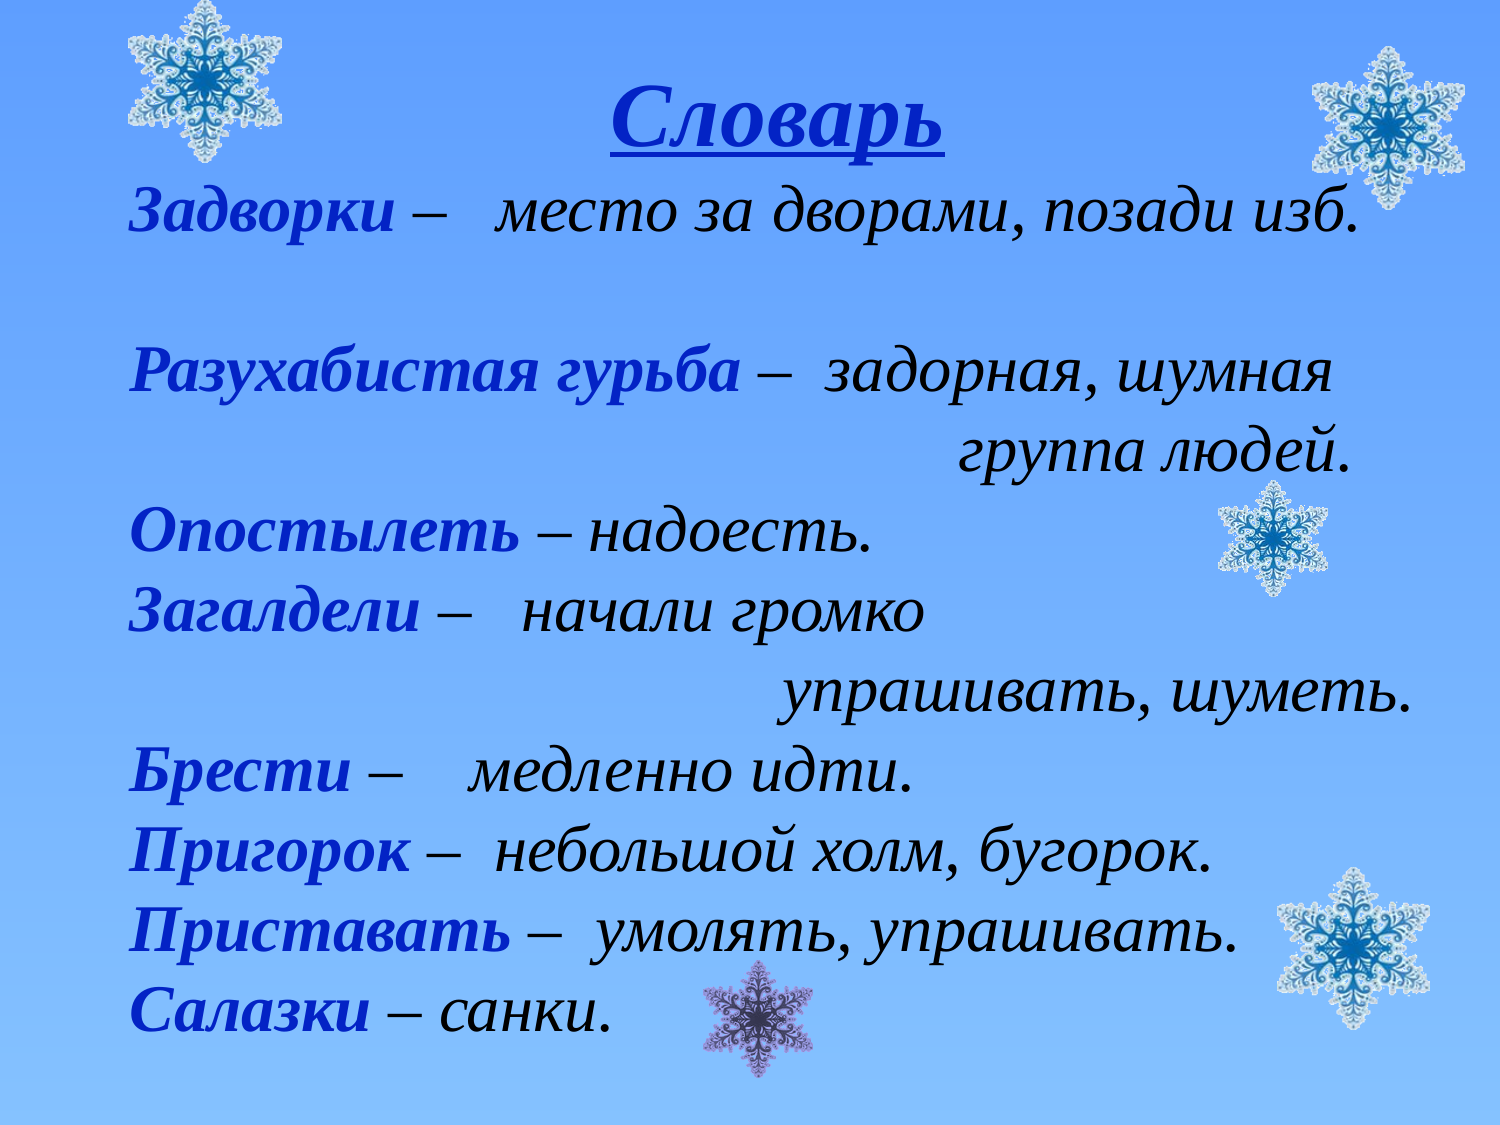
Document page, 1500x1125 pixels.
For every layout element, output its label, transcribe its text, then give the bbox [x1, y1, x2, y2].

picture [1218, 480, 1328, 597]
picture [1277, 866, 1430, 1030]
text_box Словарь Задворки – место за дворами, позади изб. Разухабистая гурьба – задорная, шумная группа людей. Опостылеть – надоесть. Загалдели – начали громко упрашивать, шуметь. Брести – медленно идти. Пригорок – небольшой холм, бугорок. Приставать – умолять, упрашивать. Салазки – санки. [76, 47, 1442, 1123]
picture [128, 0, 282, 163]
picture [1312, 46, 1466, 210]
picture [702, 960, 814, 1079]
